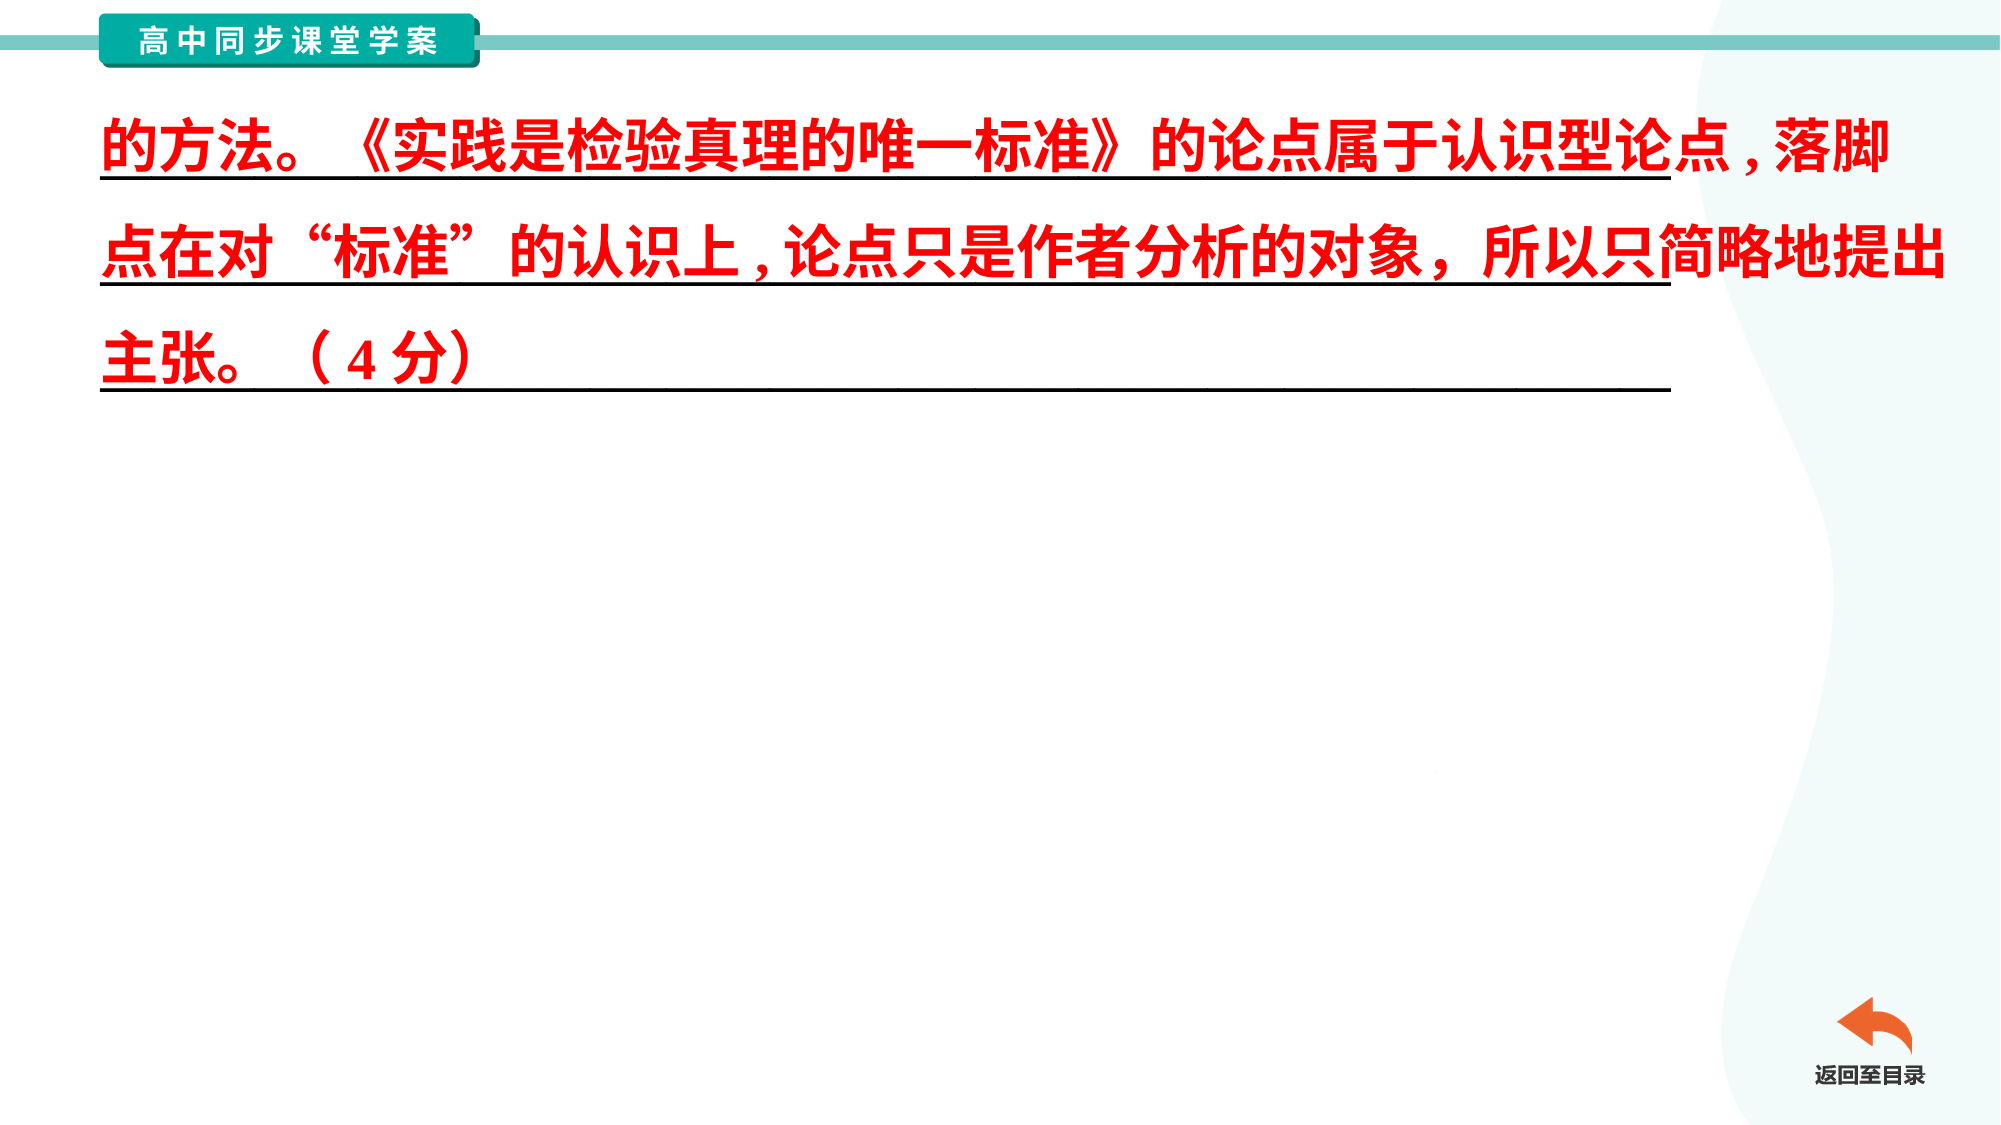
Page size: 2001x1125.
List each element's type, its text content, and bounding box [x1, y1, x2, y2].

picture [0, 0, 2000, 1125]
text_box 的方法。《实践是检验真理的唯一标准》的论点属于认识型论点,落脚 点在对“标准”的认识上,论点只是作者分析的对象，所以只简略地提出 主张。（4分） [100, 72, 1899, 392]
text_box _____________________________________________________________ _____________________________________________________________ _____________________________________________________________ [100, 392, 1899, 396]
